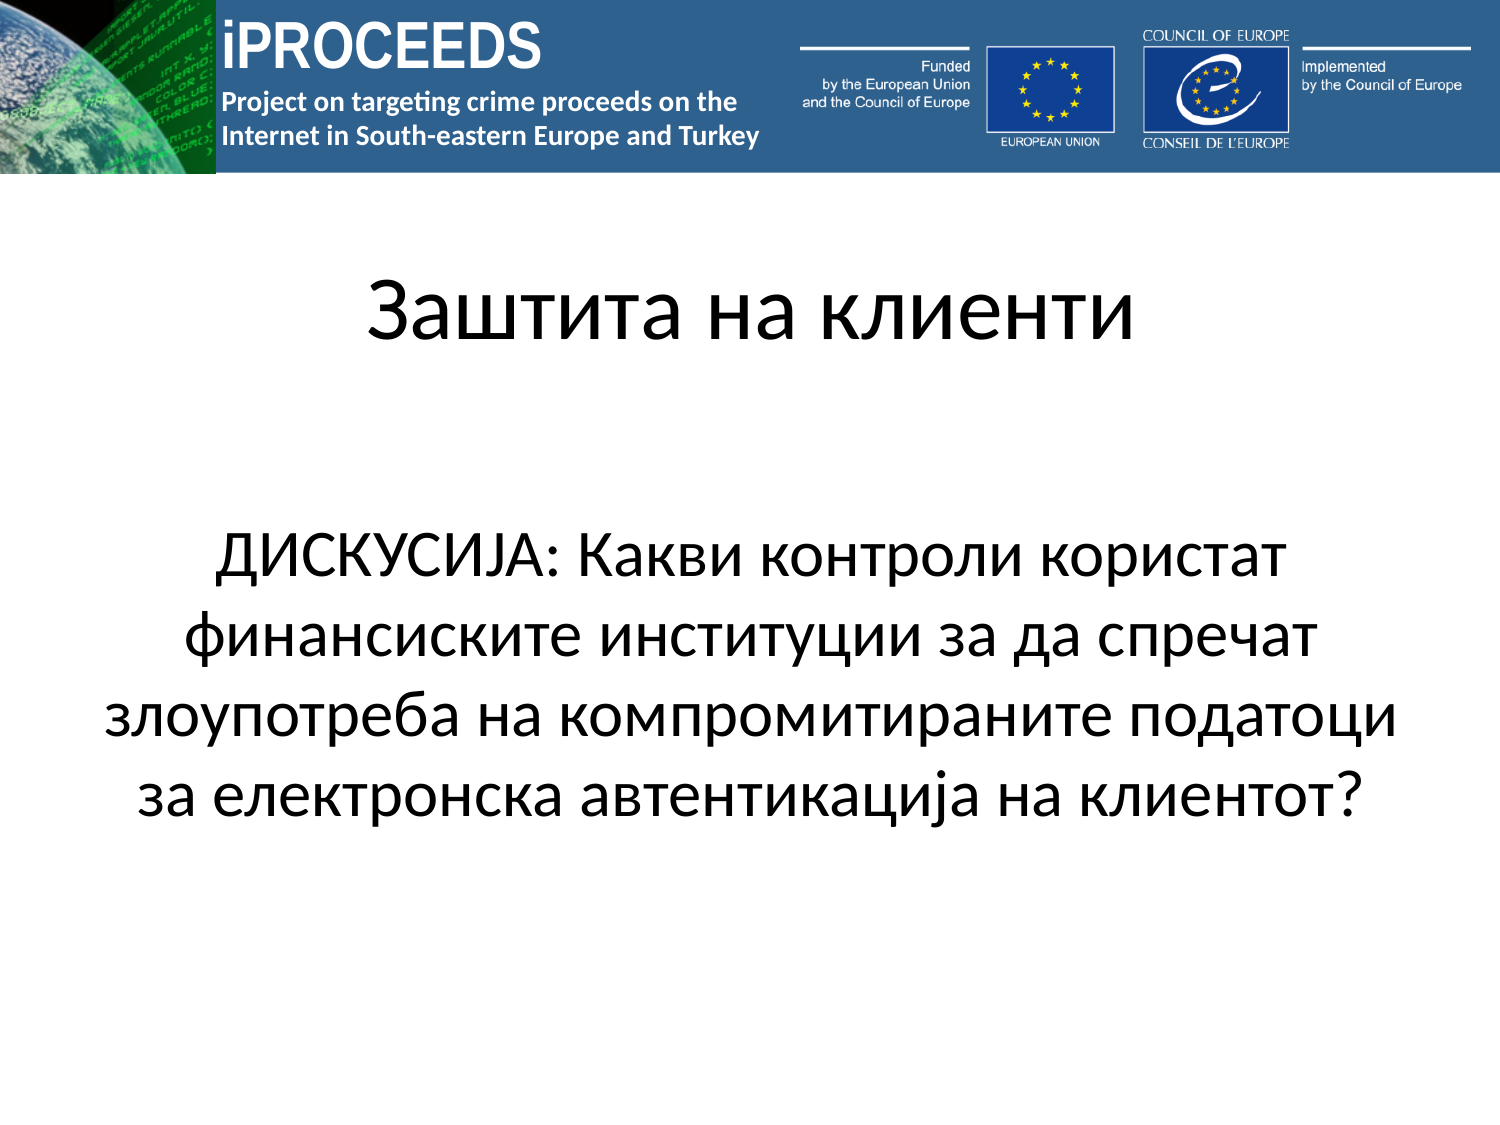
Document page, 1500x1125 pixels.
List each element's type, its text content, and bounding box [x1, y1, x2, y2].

picture [0, 0, 216, 174]
list ДИСКУСИЈА: Какви контроли користат финансиските институции за да спречат злоупотреба на компромитираните податоци за електронска автентикација на клиентот? [76, 408, 1427, 976]
title Заштита на клиенти [76, 208, 1427, 398]
picture [800, 30, 1471, 148]
